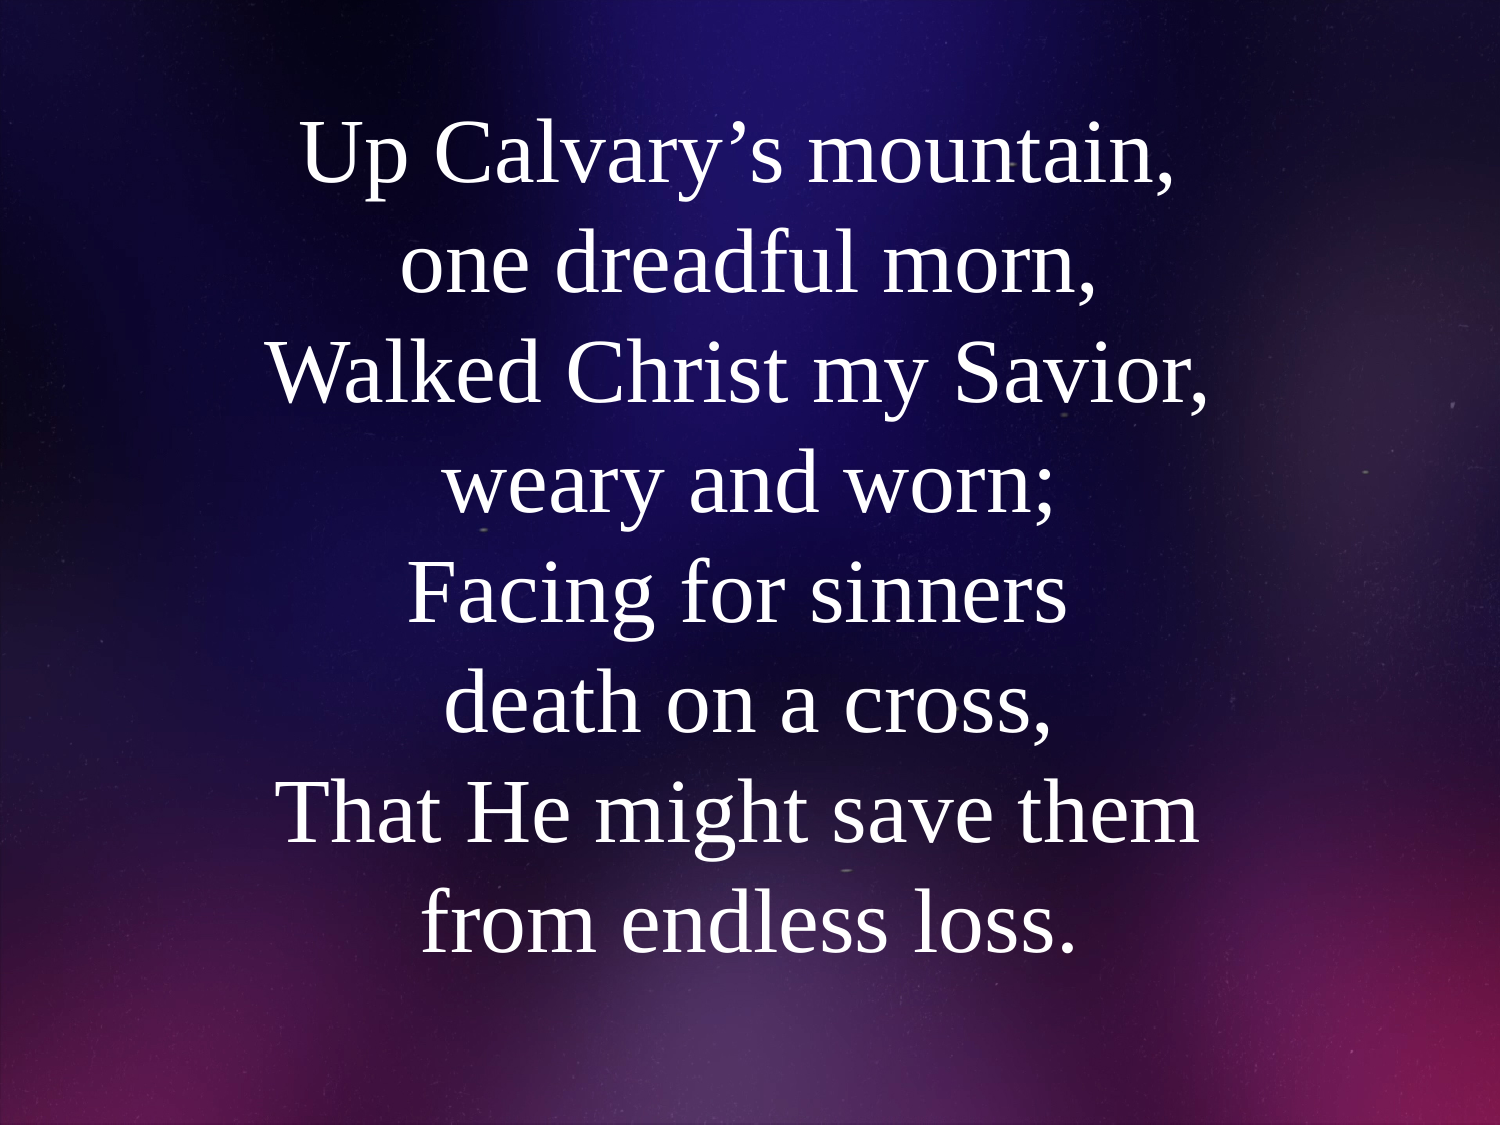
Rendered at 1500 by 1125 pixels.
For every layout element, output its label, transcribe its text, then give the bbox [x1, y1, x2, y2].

title Up Calvary’s mountain, one dreadful morn, Walked Christ my Savior, weary and worn; Facing for sinners death on a cross, That He might save them from endless loss. [112, 437, 1388, 625]
picture [0, 0, 1500, 1125]
